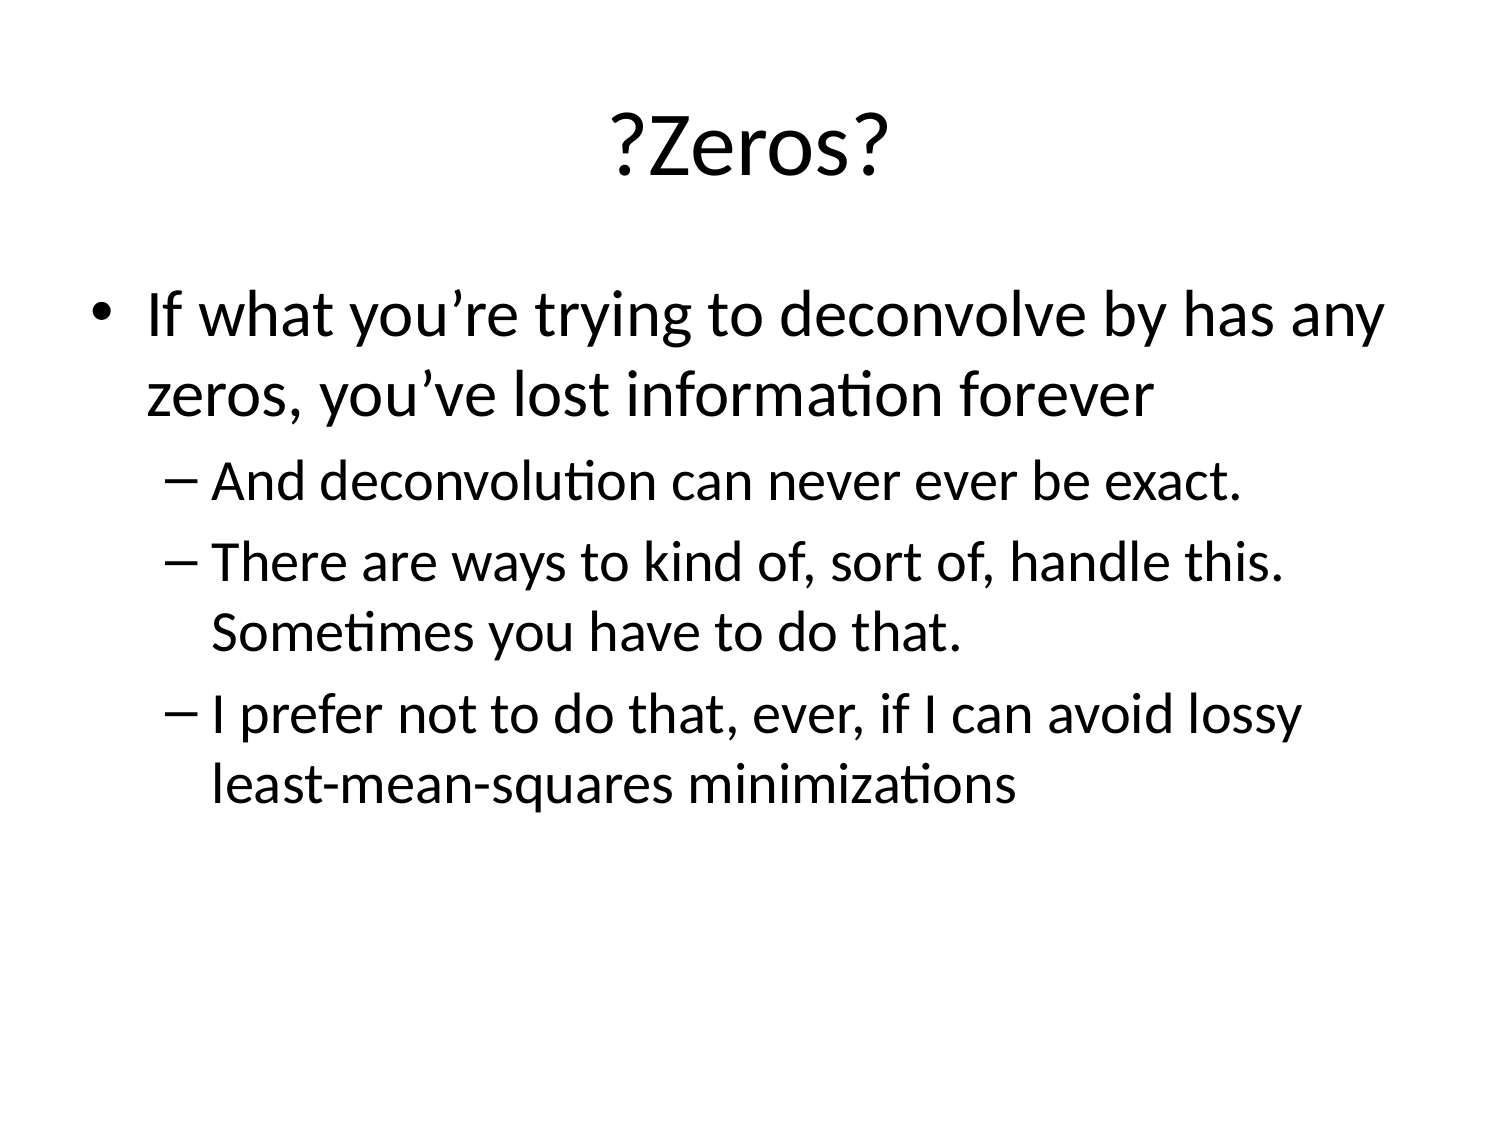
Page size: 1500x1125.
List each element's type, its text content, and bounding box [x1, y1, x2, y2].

title ?Zeros? [75, 45, 1425, 233]
list If what you’re trying to deconvolve by has any zeros, you’ve lost information forever And deconvolution can never ever be exact. There are ways to kind of, sort of, handle this. Sometimes you have to do that. I prefer not to do that, ever, if I can avoid lossy least-mean-squares minimizations [75, 262, 1425, 1005]
